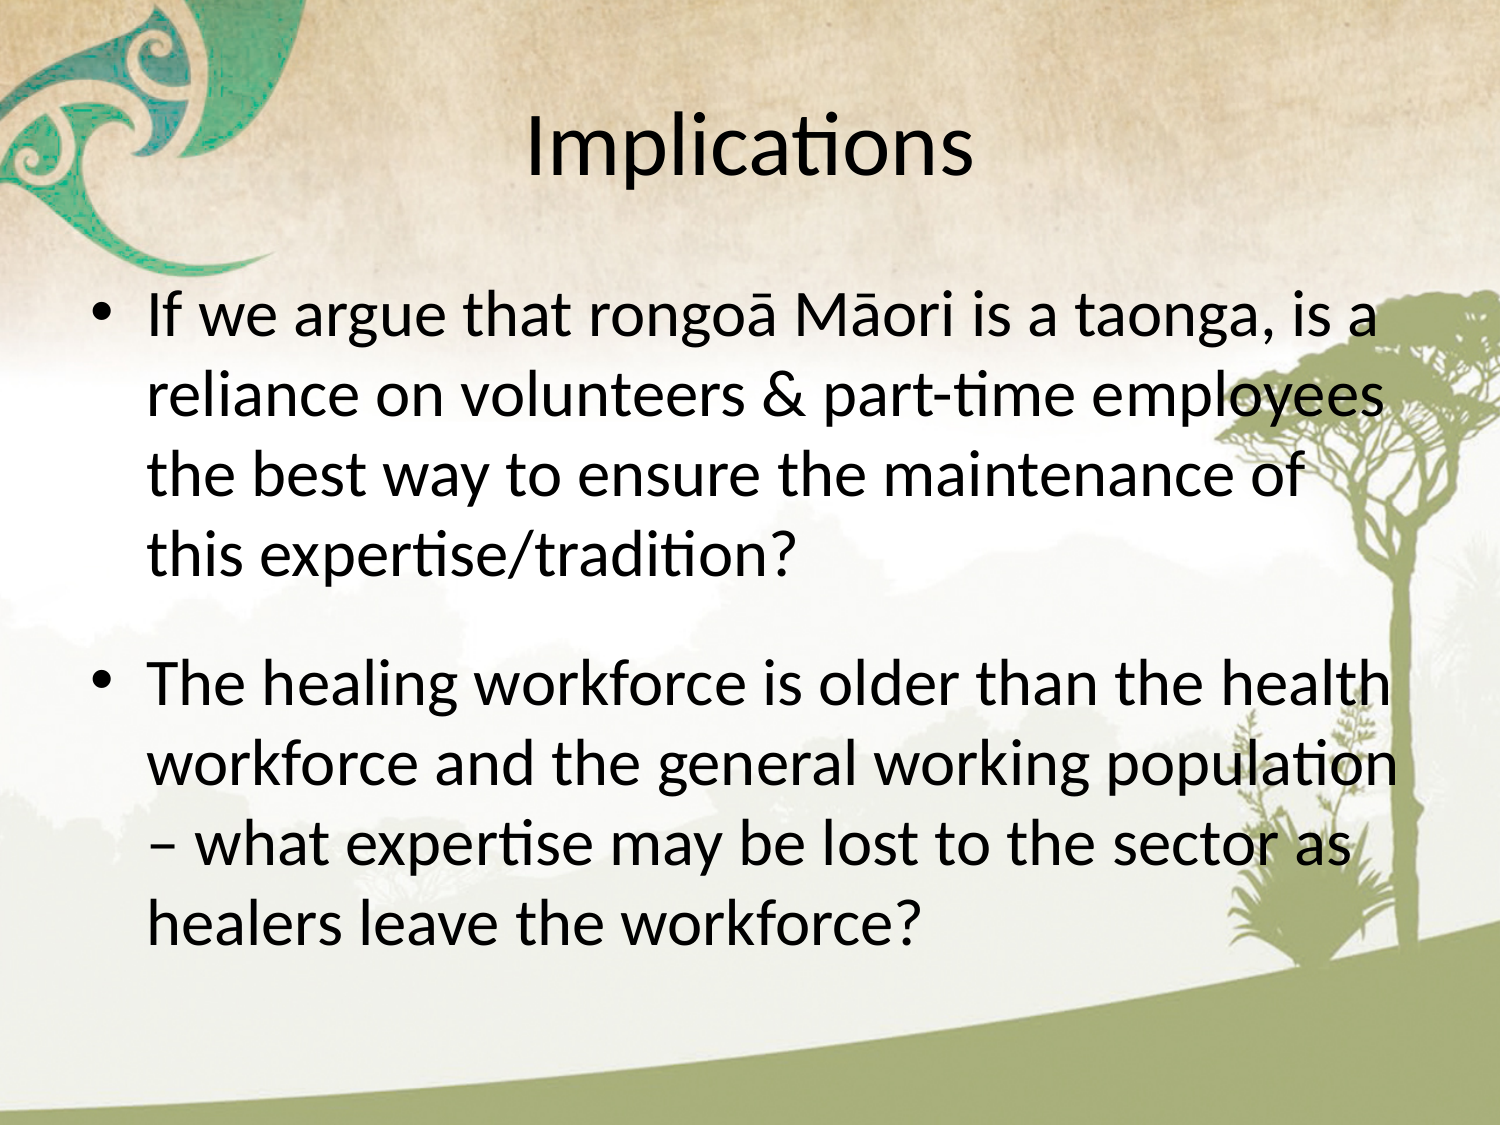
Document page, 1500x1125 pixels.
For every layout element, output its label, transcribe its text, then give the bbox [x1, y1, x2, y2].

title Implications [75, 45, 1425, 233]
list If we argue that rongoā Māori is a taonga, is a reliance on volunteers & part-time employees the best way to ensure the maintenance of this expertise/tradition? The healing workforce is older than the health workforce and the general working population – what expertise may be lost to the sector as healers leave the workforce? [75, 262, 1425, 1052]
picture [0, 0, 1500, 1125]
